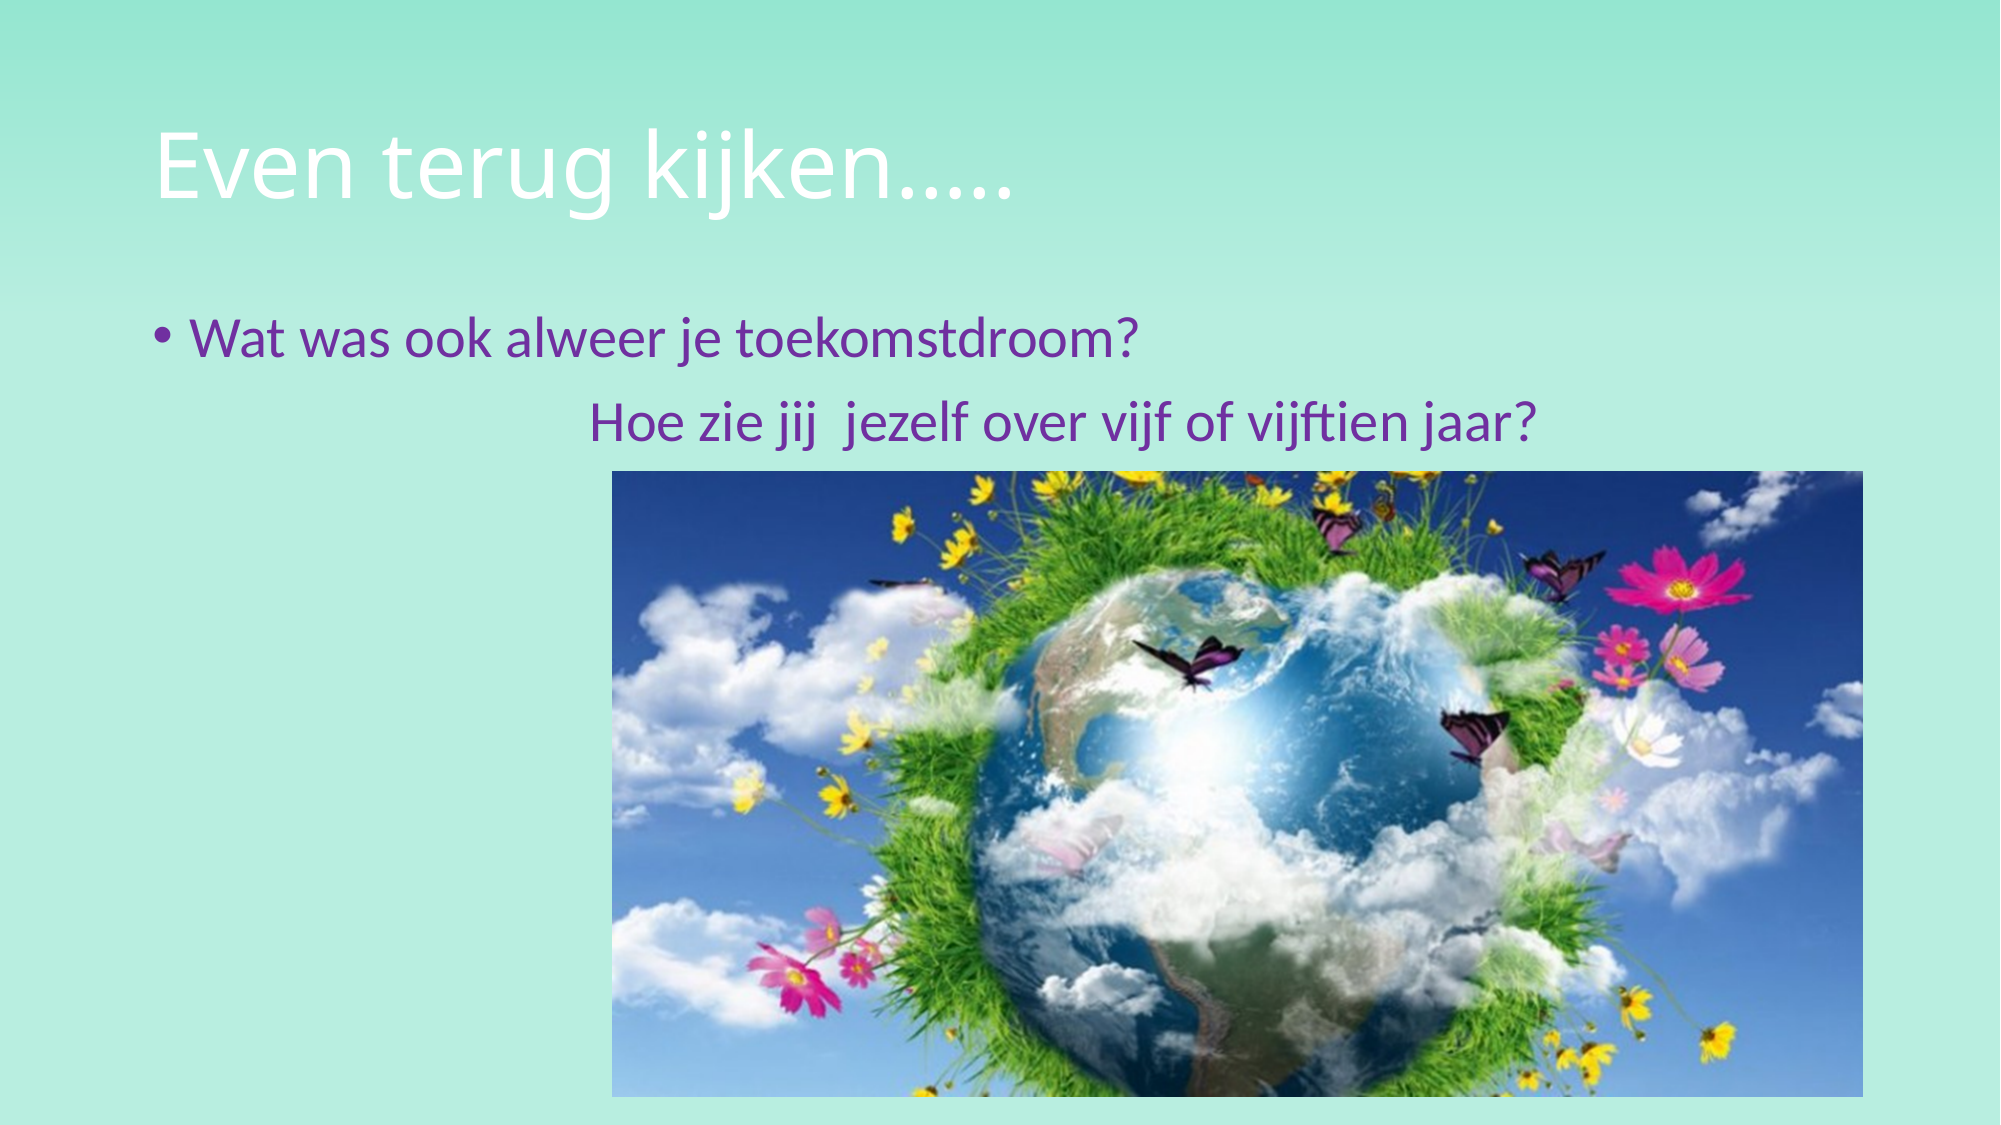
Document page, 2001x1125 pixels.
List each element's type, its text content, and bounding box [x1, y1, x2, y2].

title Even terug kijken….. [137, 59, 1863, 278]
list Wat was ook alweer je toekomstdroom? Hoe zie jij jezelf over vijf of vijftien jaar? [137, 299, 1863, 1014]
picture [612, 471, 1863, 1097]
